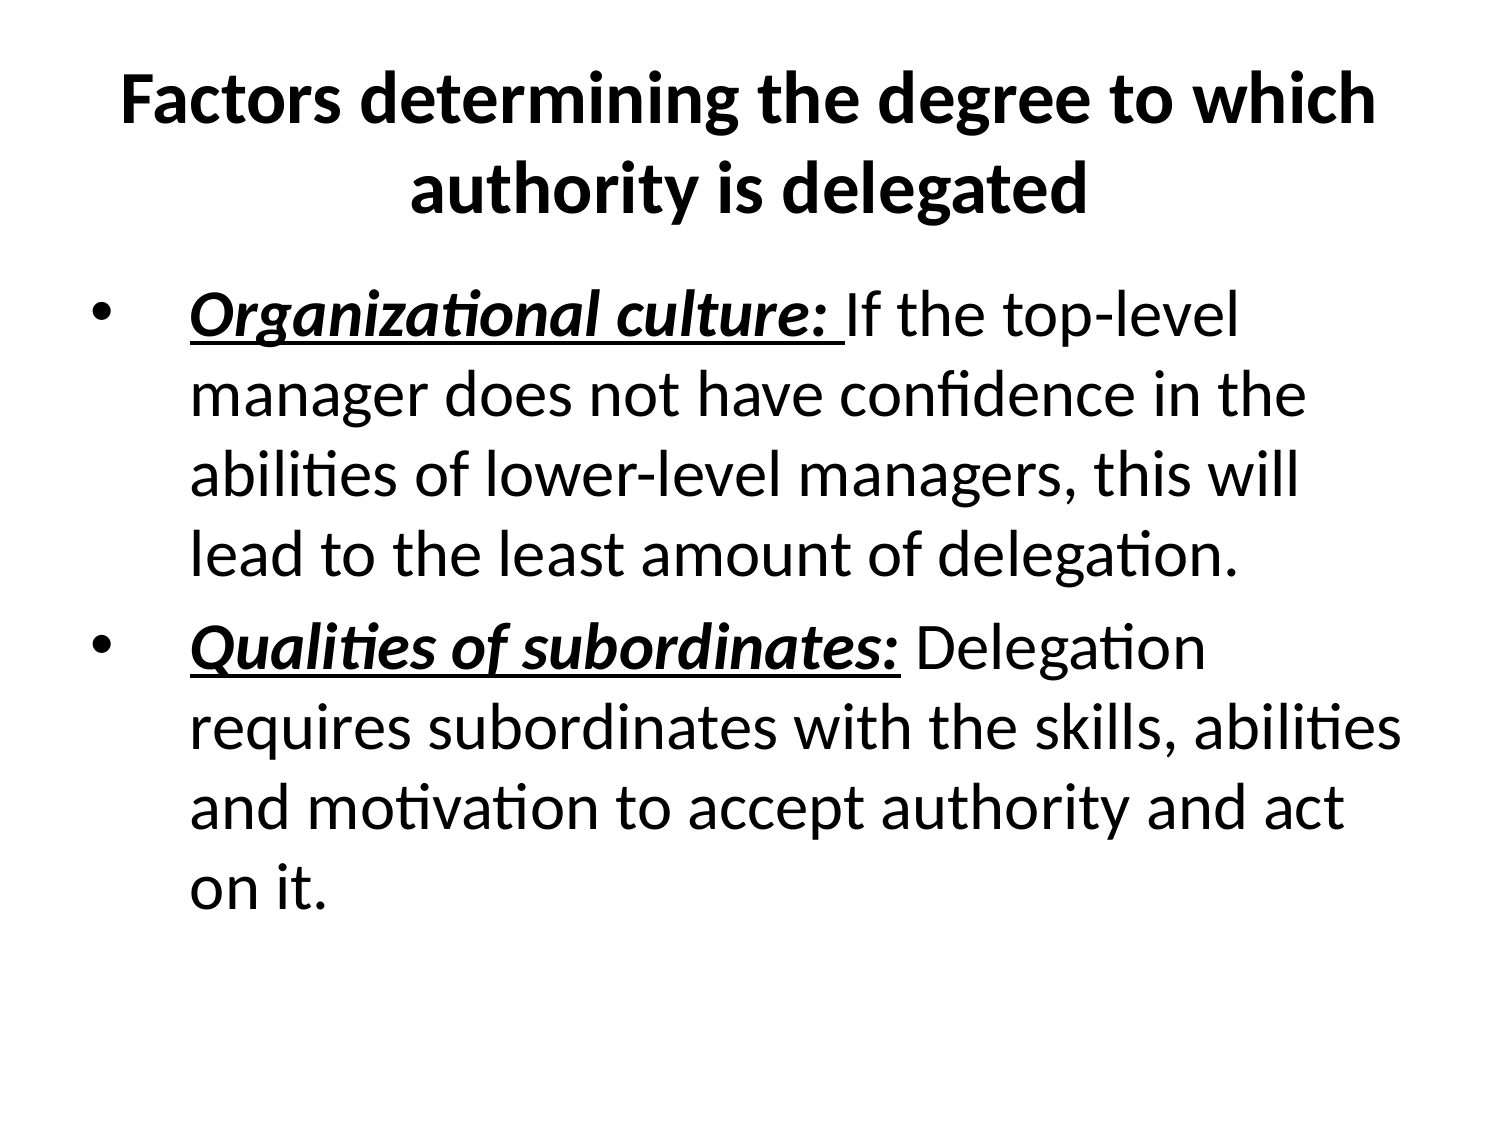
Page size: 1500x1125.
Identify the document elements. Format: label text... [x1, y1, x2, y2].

list Organizational culture: If the top-level manager does not have confidence in the abilities of lower-level managers, this will lead to the least amount of delegation. Qualities of subordinates: Delegation requires subordinates with the skills, abilities and motivation to accept authority and act on it. [74, 262, 1426, 1006]
title Factors determining the degree to which authority is delegated [74, 44, 1426, 233]
